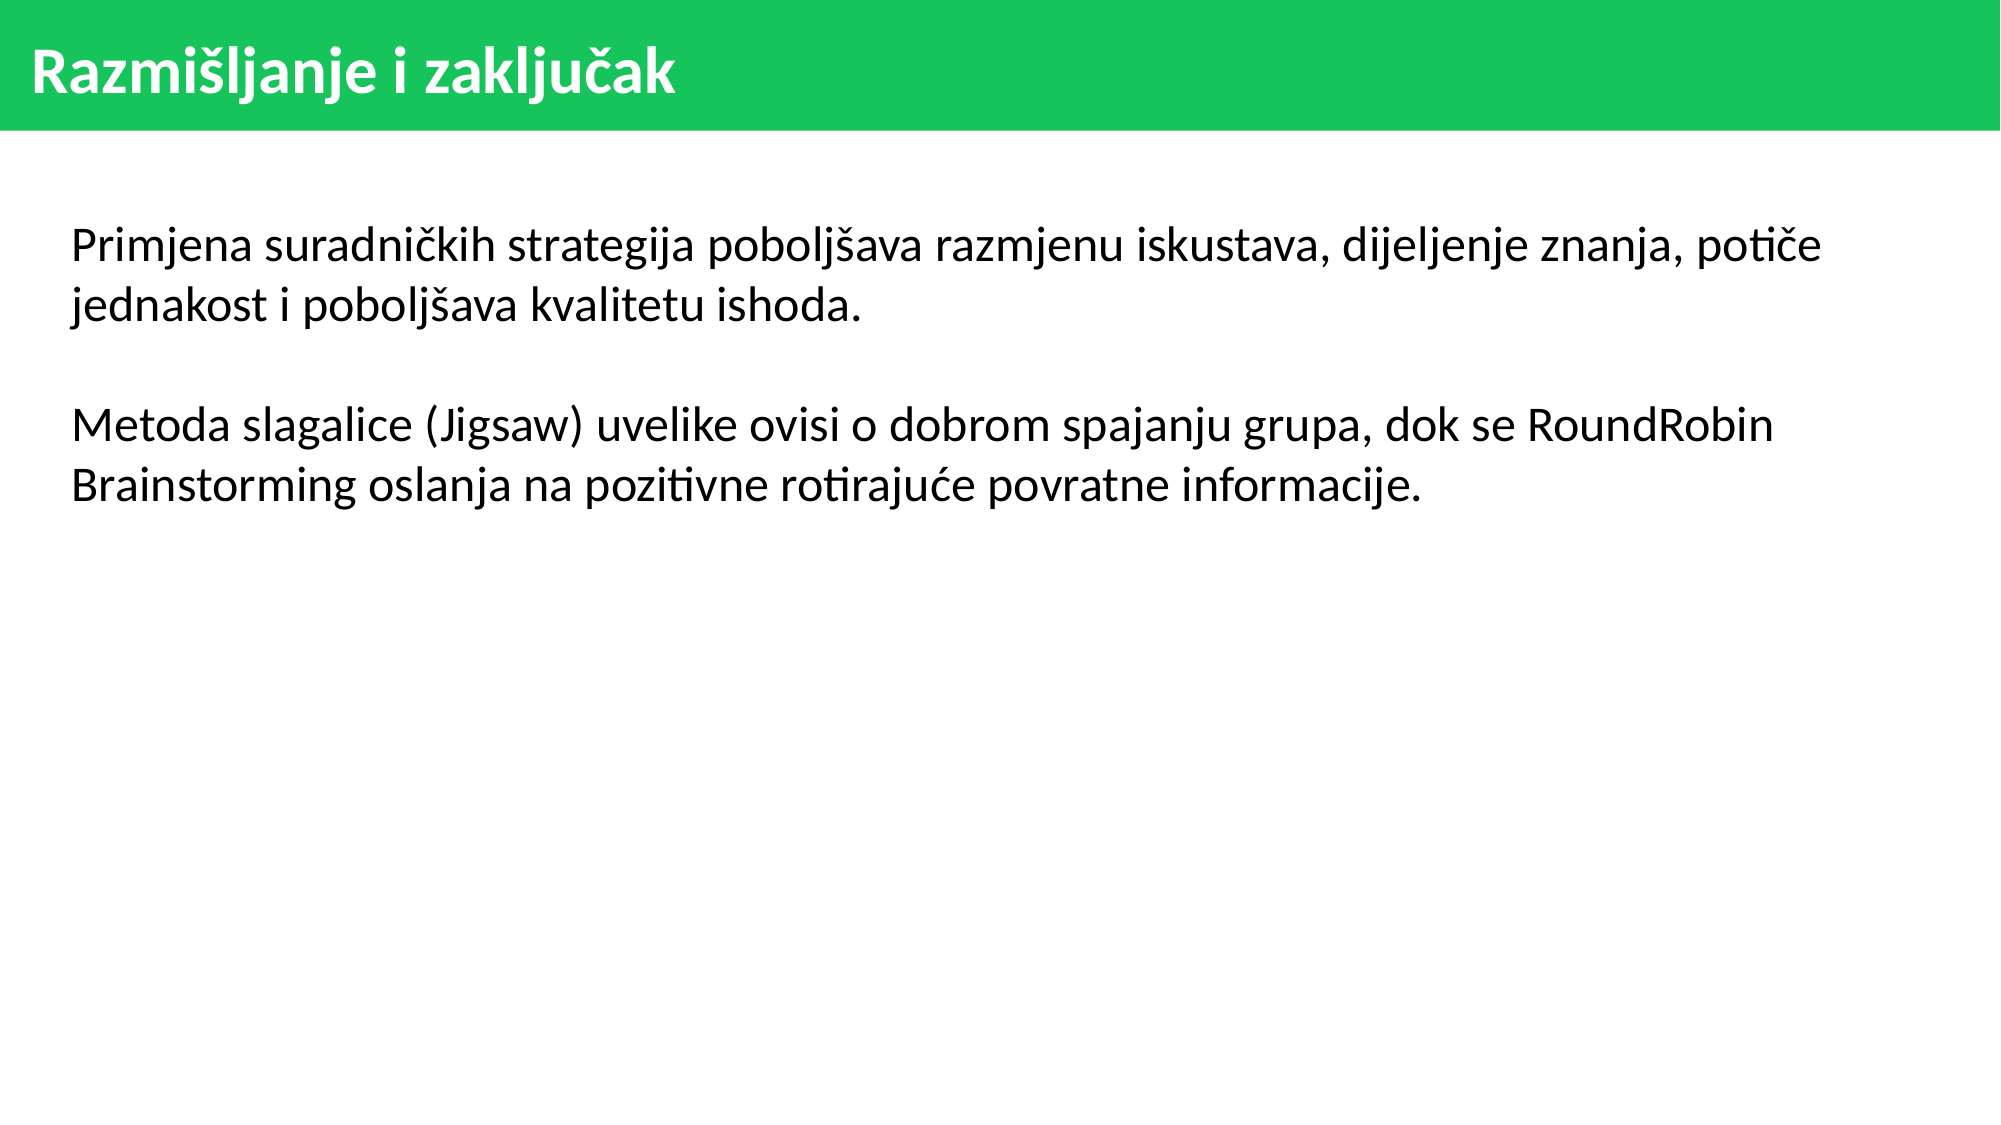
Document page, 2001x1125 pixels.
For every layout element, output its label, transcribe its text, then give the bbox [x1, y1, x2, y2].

text_box Primjena suradničkih strategija poboljšava razmjenu iskustava, dijeljenje znanja, potiče jednakost i poboljšava kvalitetu ishoda. Metoda slagalice (Jigsaw) uvelike ovisi o dobrom spajanju grupa, dok se RoundRobin Brainstorming oslanja na pozitivne rotirajuće povratne informacije. [56, 196, 1892, 1078]
title Razmišljanje i zaključak [16, 13, 1976, 131]
